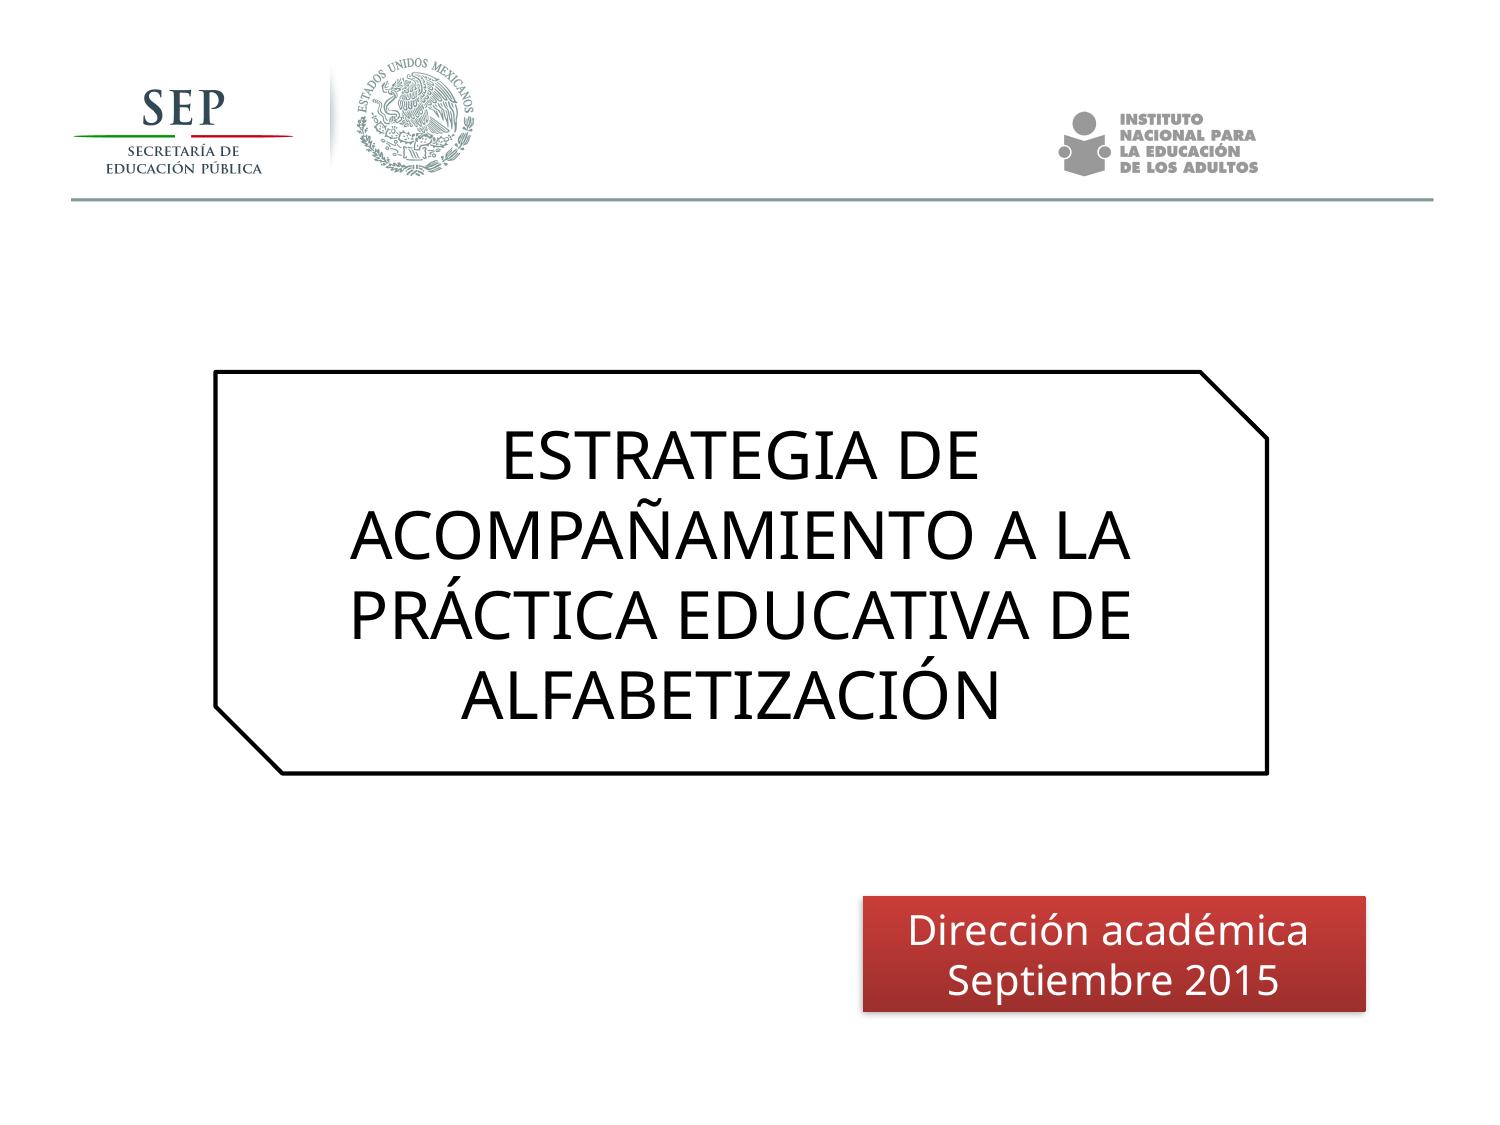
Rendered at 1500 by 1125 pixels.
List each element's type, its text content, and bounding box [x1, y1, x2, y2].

picture [71, 0, 1494, 1125]
text_box ESTRATEGIA DE ACOMPAÑAMIENTO A LA PRÁCTICA EDUCATIVA DE ALFABETIZACIÓN [213, 369, 1270, 776]
text_box Dirección académica Septiembre 2015 [863, 896, 1366, 1012]
